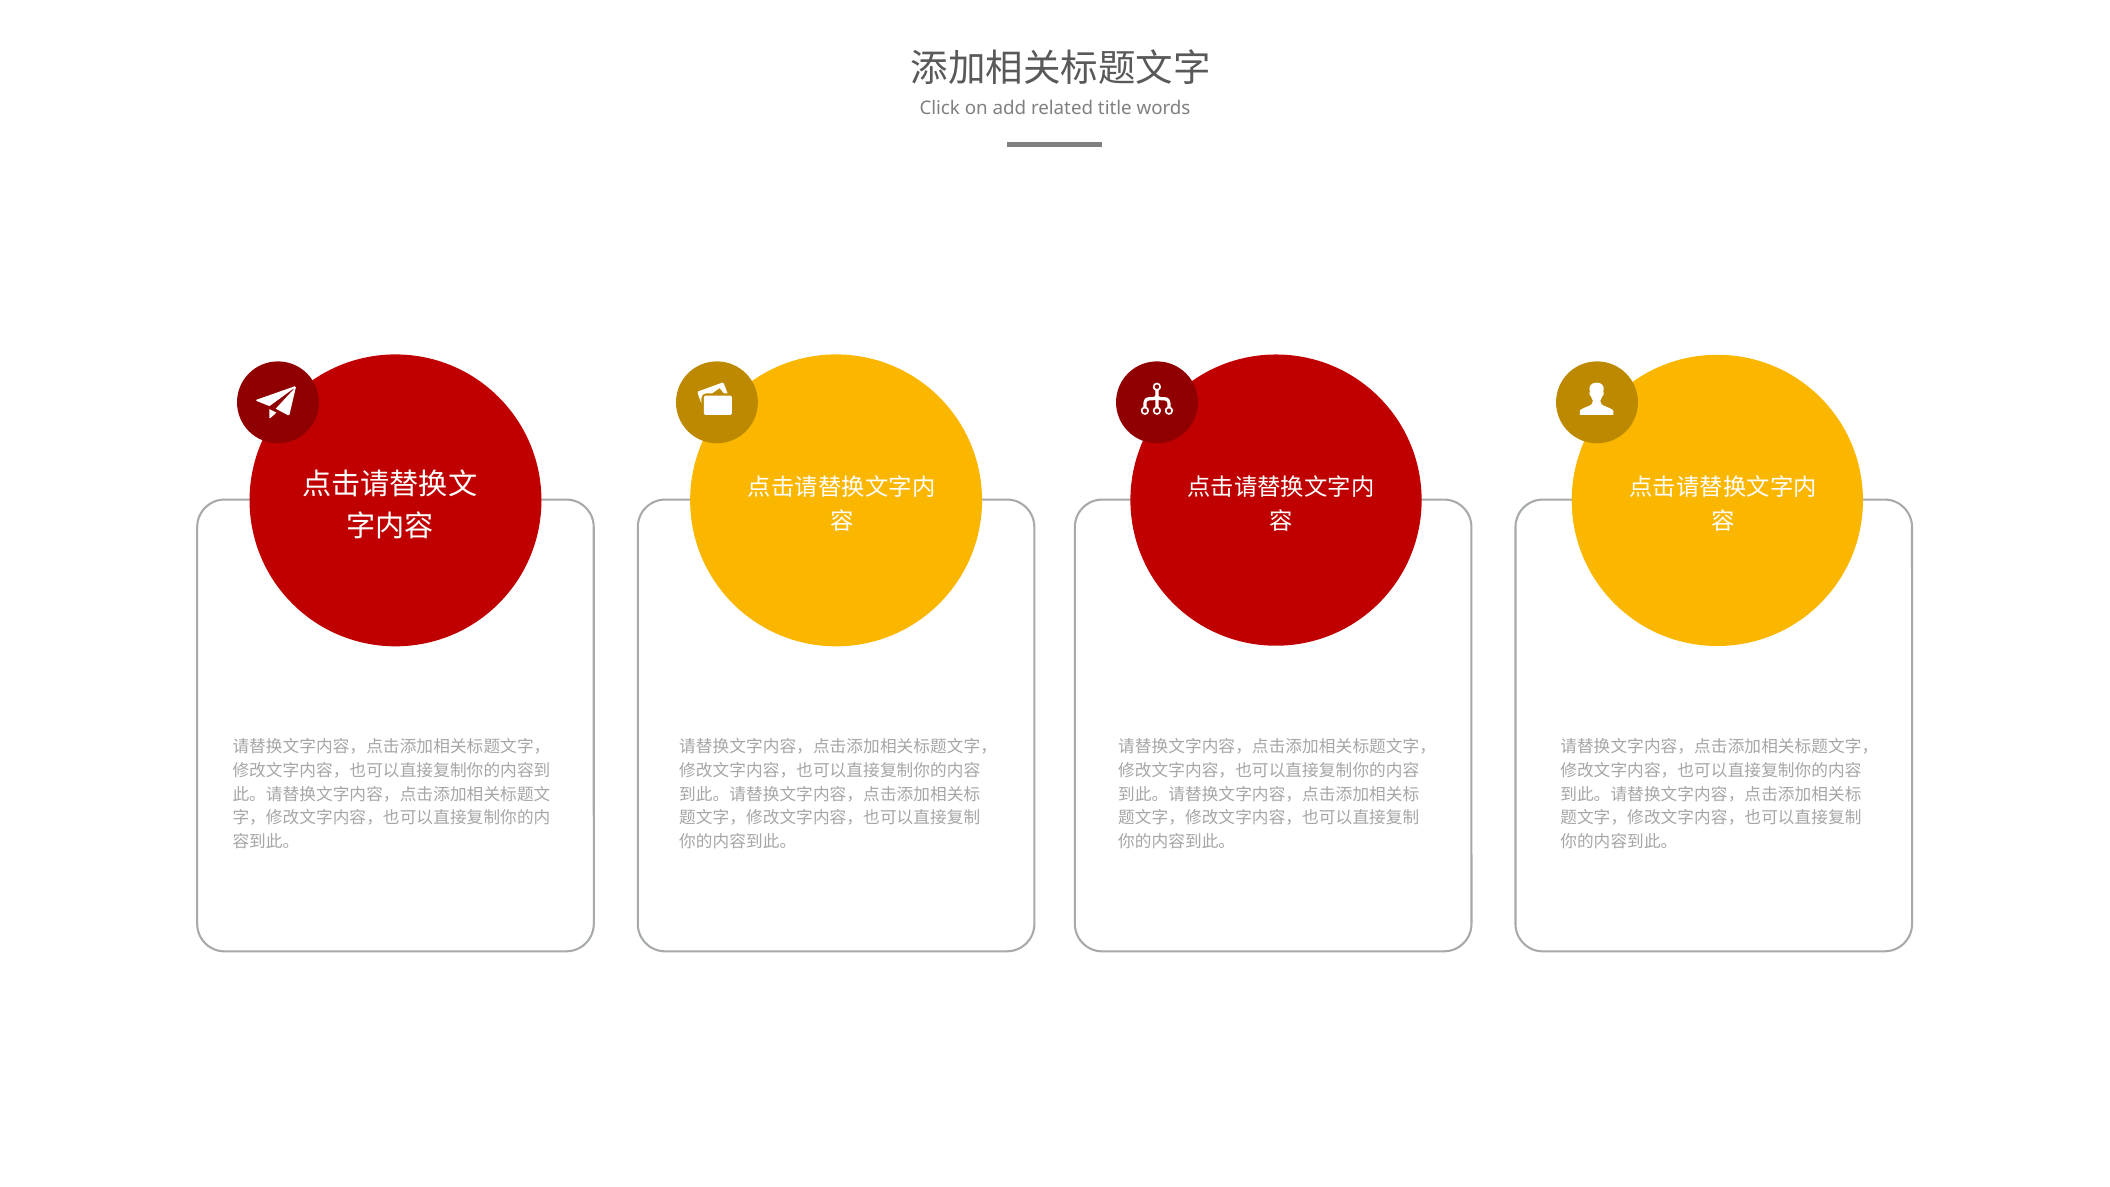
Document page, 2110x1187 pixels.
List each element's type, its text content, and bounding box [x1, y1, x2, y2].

text_box [1140, 382, 1174, 415]
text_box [675, 361, 758, 444]
text_box 请替换文字内容，点击添加相关标题文字，修改文字内容，也可以直接复制你的内容到此。请替换文字内容，点击添加相关标题文字，修改文字内容，也可以直接复制你的内容到此。 [679, 693, 994, 890]
text_box 点击请替换文字内容 [276, 466, 504, 534]
text_box 点击请替换文字内容 [1617, 466, 1829, 534]
text_box [690, 354, 983, 647]
text_box [1571, 354, 1863, 647]
text_box 请替换文字内容，点击添加相关标题文字，修改文字内容，也可以直接复制你的内容到此。请替换文字内容，点击添加相关标题文字，修改文字内容，也可以直接复制你的内容到此。 [217, 693, 573, 890]
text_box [1556, 361, 1638, 444]
text_box [1116, 361, 1198, 444]
text_box [249, 354, 542, 647]
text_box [236, 361, 319, 444]
text_box [1074, 499, 1472, 952]
text_box [637, 499, 1035, 952]
text_box 添加相关标题文字 [877, 37, 1245, 95]
text_box 请替换文字内容，点击添加相关标题文字，修改文字内容，也可以直接复制你的内容到此。请替换文字内容，点击添加相关标题文字，修改文字内容，也可以直接复制你的内容到此。 [1560, 693, 1875, 890]
text_box 点击请替换文字内容 [736, 466, 948, 534]
text_box [1130, 354, 1422, 646]
text_box [1515, 499, 1913, 952]
text_box 点击请替换文字内容 [1175, 466, 1387, 534]
text_box [197, 499, 594, 952]
text_box Click on add related title words [877, 89, 1232, 124]
text_box 请替换文字内容，点击添加相关标题文字，修改文字内容，也可以直接复制你的内容到此。请替换文字内容，点击添加相关标题文字，修改文字内容，也可以直接复制你的内容到此。 [1118, 693, 1433, 890]
